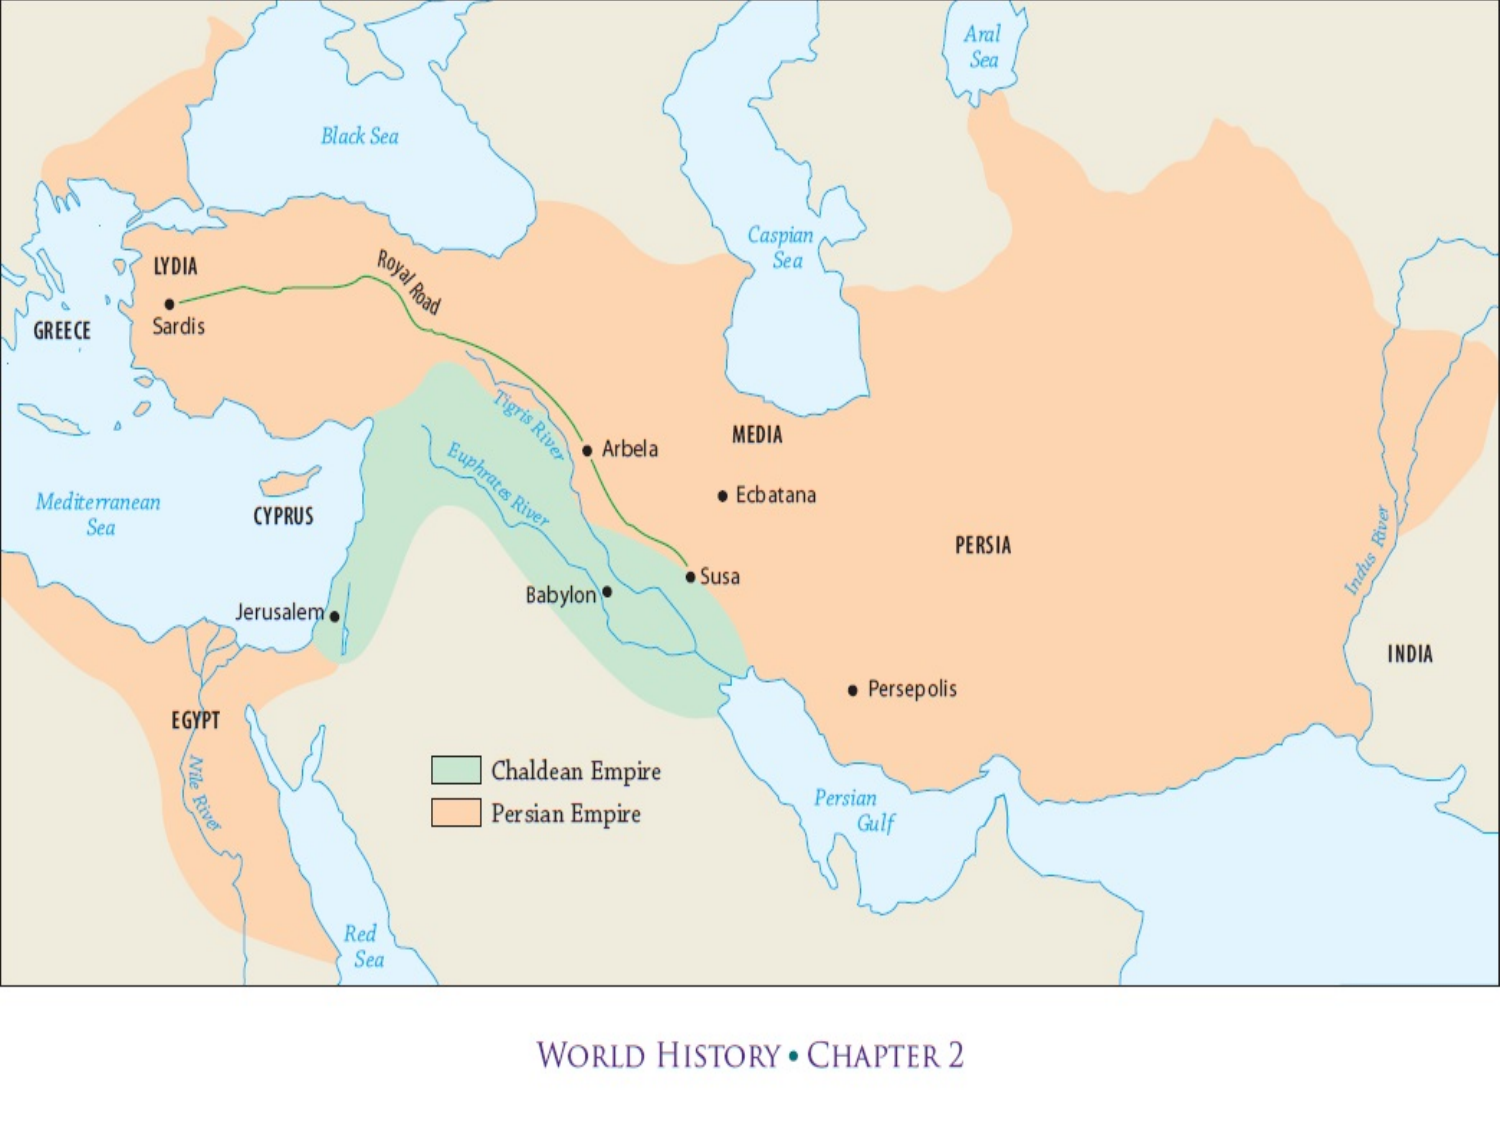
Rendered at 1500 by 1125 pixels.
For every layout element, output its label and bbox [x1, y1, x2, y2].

list [3, 3, 1498, 1120]
